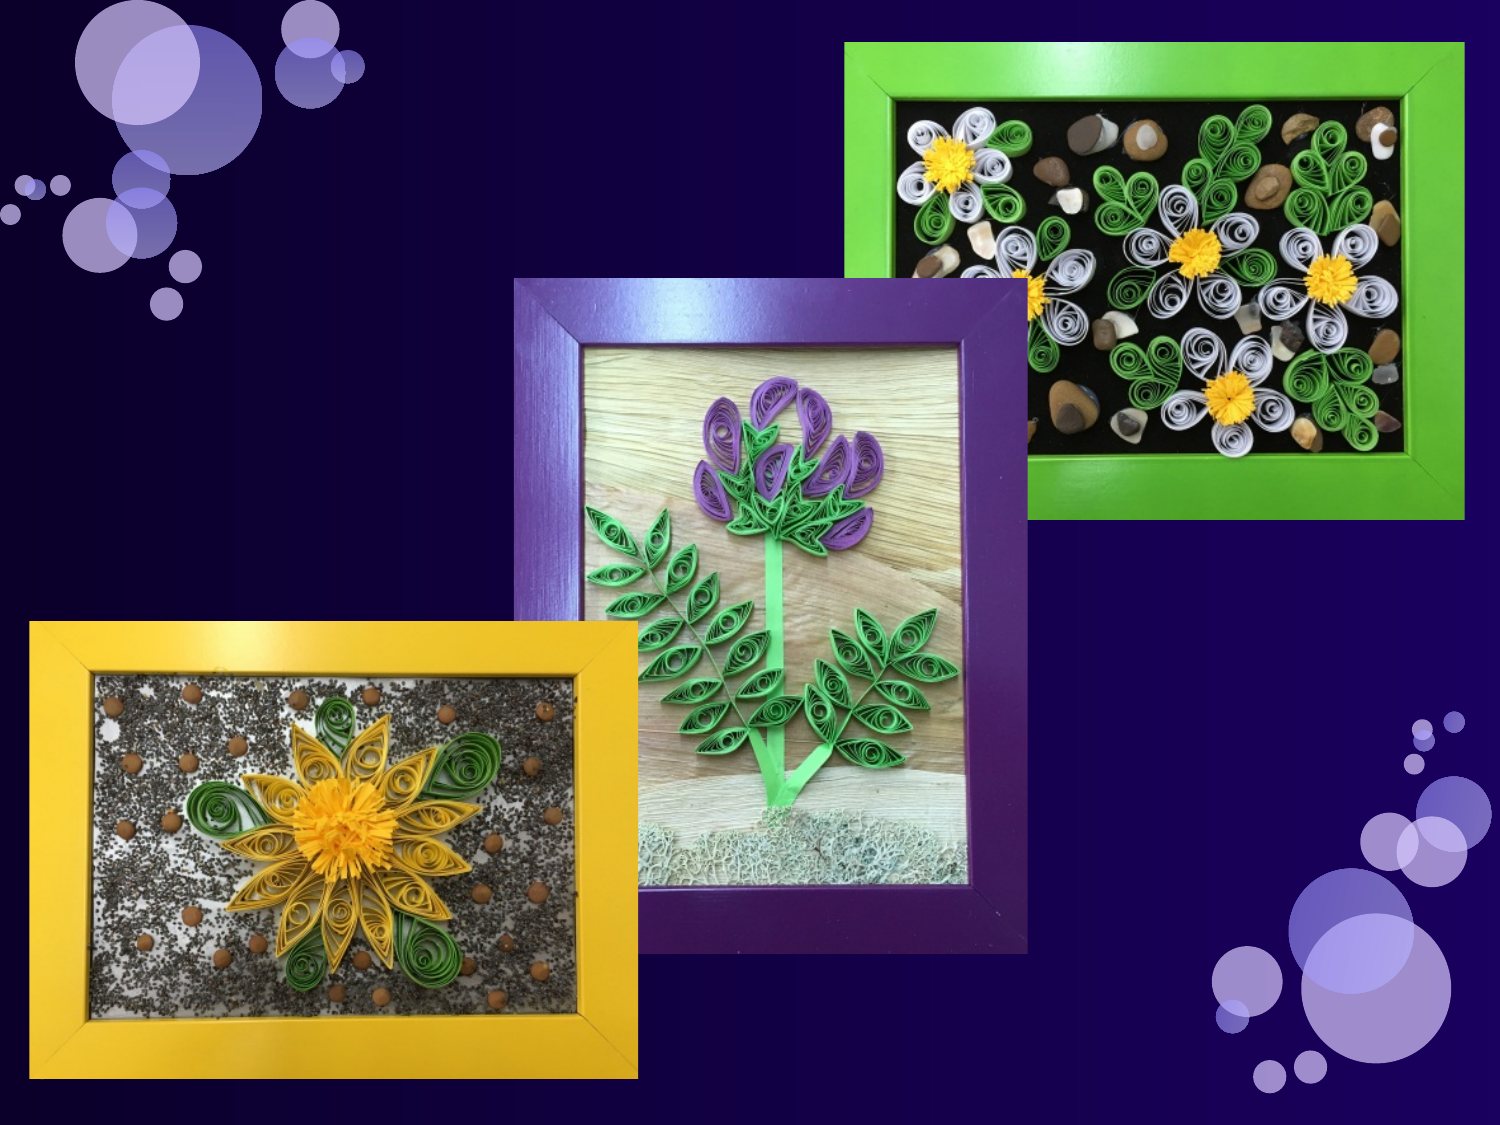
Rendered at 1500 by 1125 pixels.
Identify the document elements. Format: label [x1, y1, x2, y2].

picture [27, 41, 1467, 1080]
